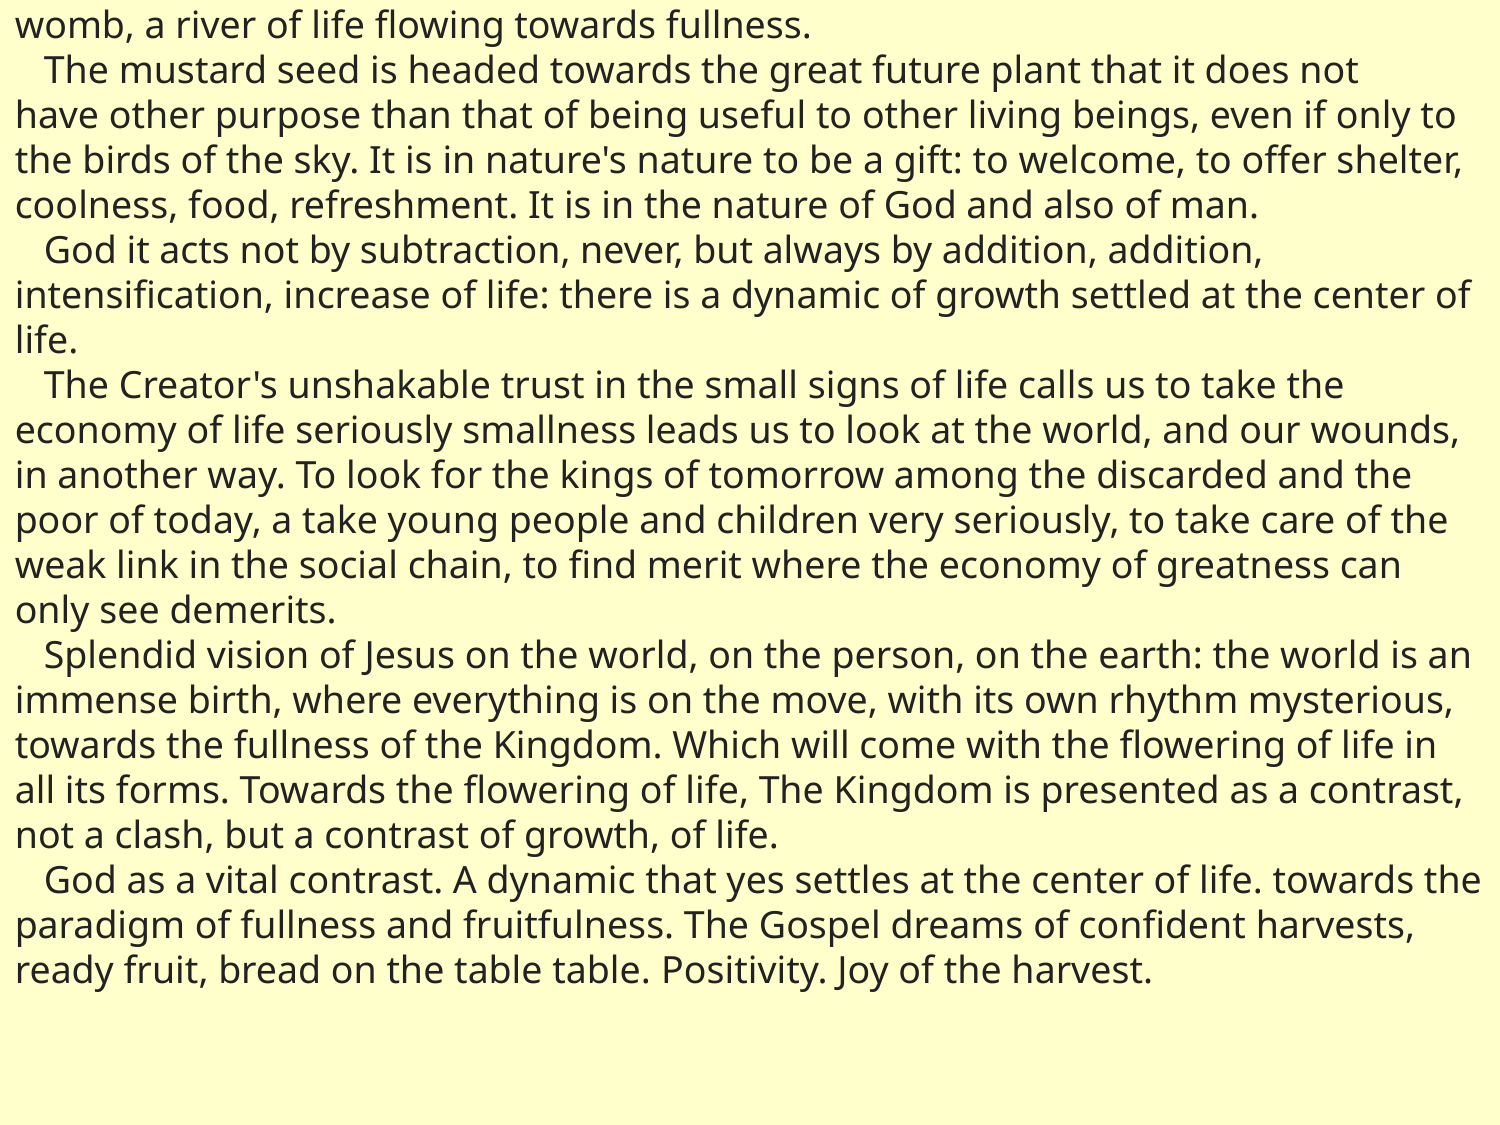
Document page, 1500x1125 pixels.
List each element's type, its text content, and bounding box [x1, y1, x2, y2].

text_box womb, a river of life flowing towards fullness. The mustard seed is headed towards the great future plant that it does not have other purpose than that of being useful to other living beings, even if only to the birds of the sky. It is in nature's nature to be a gift: to welcome, to offer shelter, coolness, food, refreshment. It is in the nature of God and also of man. God it acts not by subtraction, never, but always by addition, addition, intensification, increase of life: there is a dynamic of growth settled at the center of life. The Creator's unshakable trust in the small signs of life calls us to take the economy of life seriously smallness leads us to look at the world, and our wounds, in another way. To look for the kings of tomorrow among the discarded and the poor of today, a take young people and children very seriously, to take care of the weak link in the social chain, to find merit where the economy of greatness can only see demerits. Splendid vision of Jesus on the world, on the person, on the earth: the world is an immense birth, where everything is on the move, with its own rhythm mysterious, towards the fullness of the Kingdom. Which will come with the flowering of life in all its forms. Towards the flowering of life, The Kingdom is presented as a contrast, not a clash, but a contrast of growth, of life. God as a vital contrast. A dynamic that yes settles at the center of life. towards the paradigm of fullness and fruitfulness. The Gospel dreams of confident harvests, ready fruit, bread on the table table. Positivity. Joy of the harvest. [0, 0, 1500, 999]
